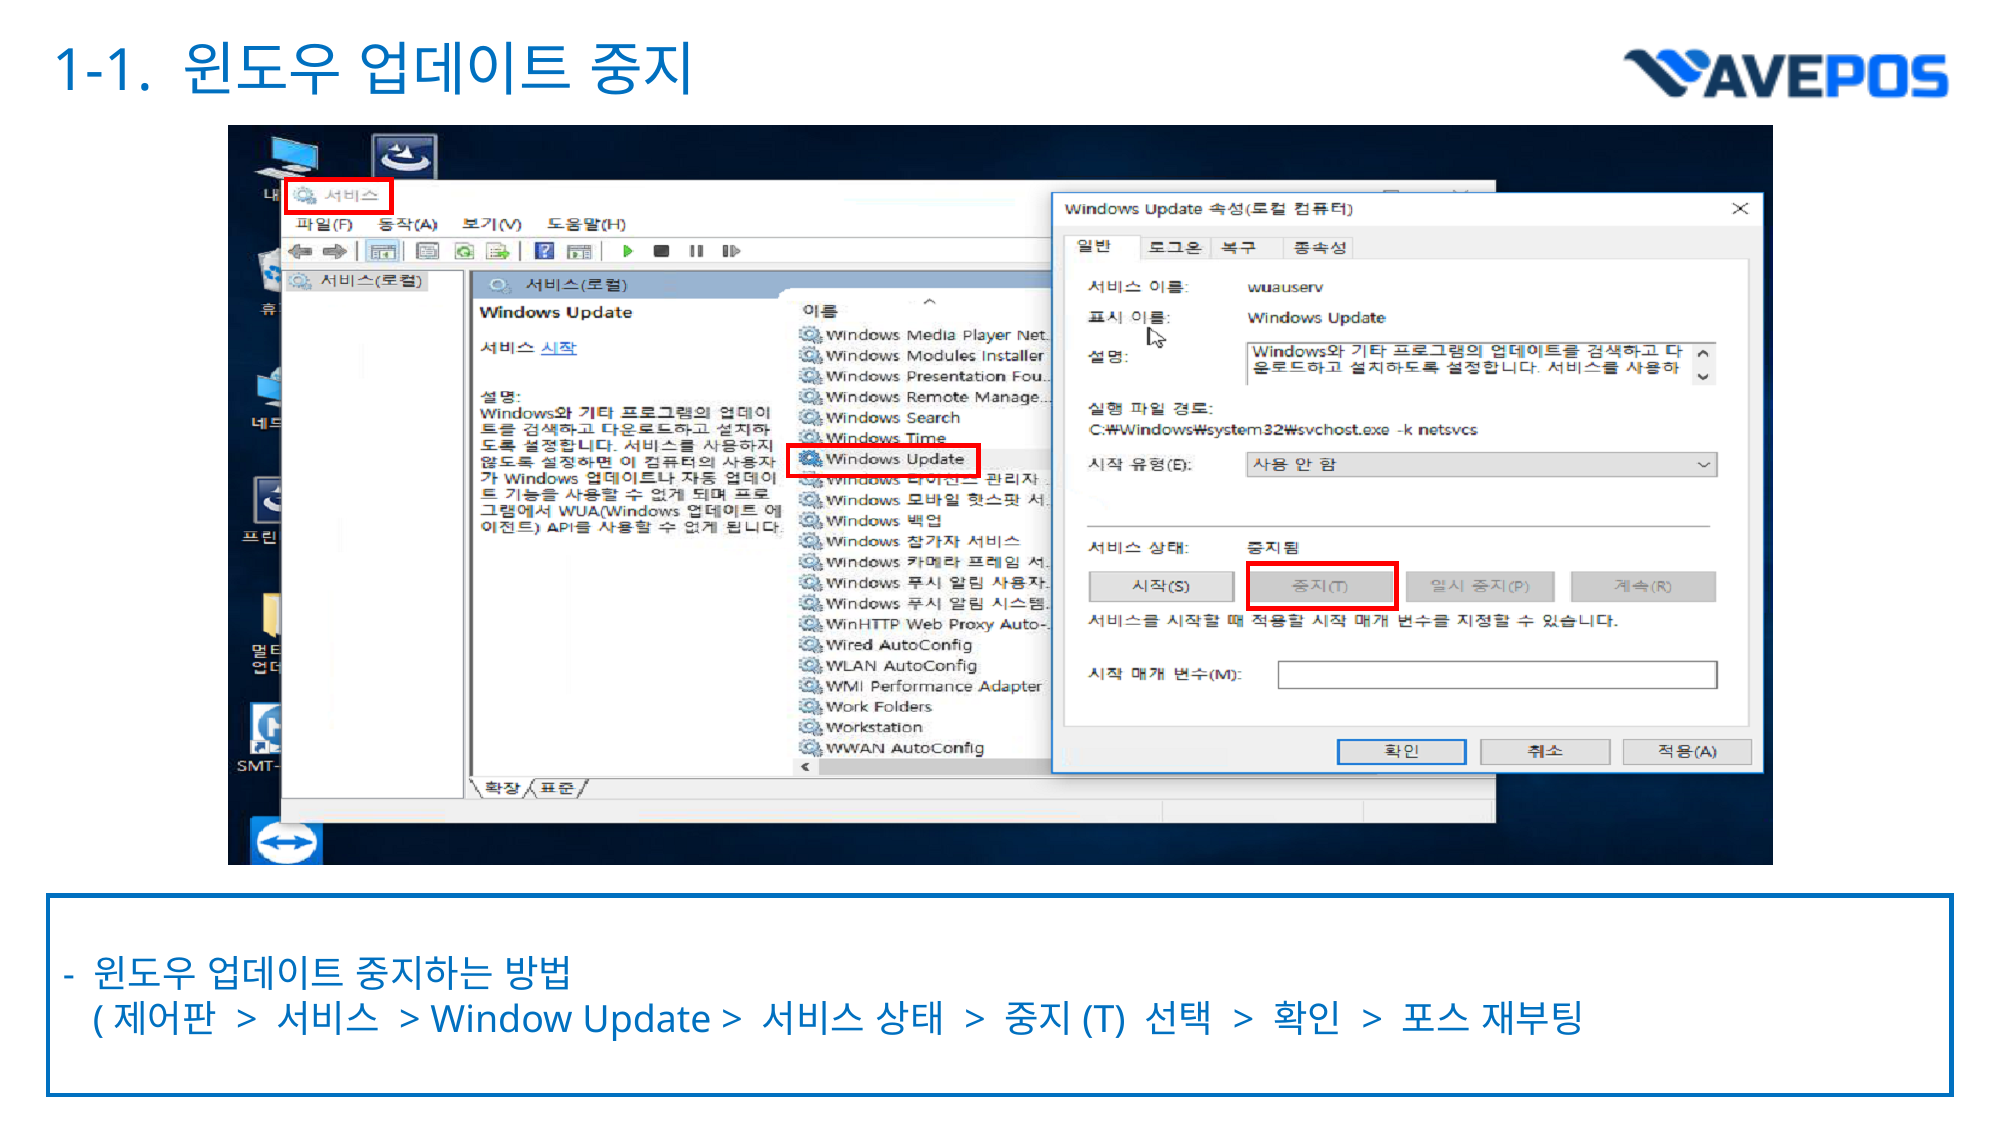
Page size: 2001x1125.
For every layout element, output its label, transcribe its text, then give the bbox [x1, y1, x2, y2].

text_box - 윈도우 업데이트 중지하는 방법 (제어판 > 서비스 > Window Update > 서비스 상태 > 중지(T) 선택 > 확인 > 포스 재부팅 [47, 895, 1952, 1096]
picture [1619, 32, 1954, 116]
picture [228, 125, 1773, 866]
text_box 1-1. 윈도우 업데이트 중지 [37, 24, 1608, 110]
